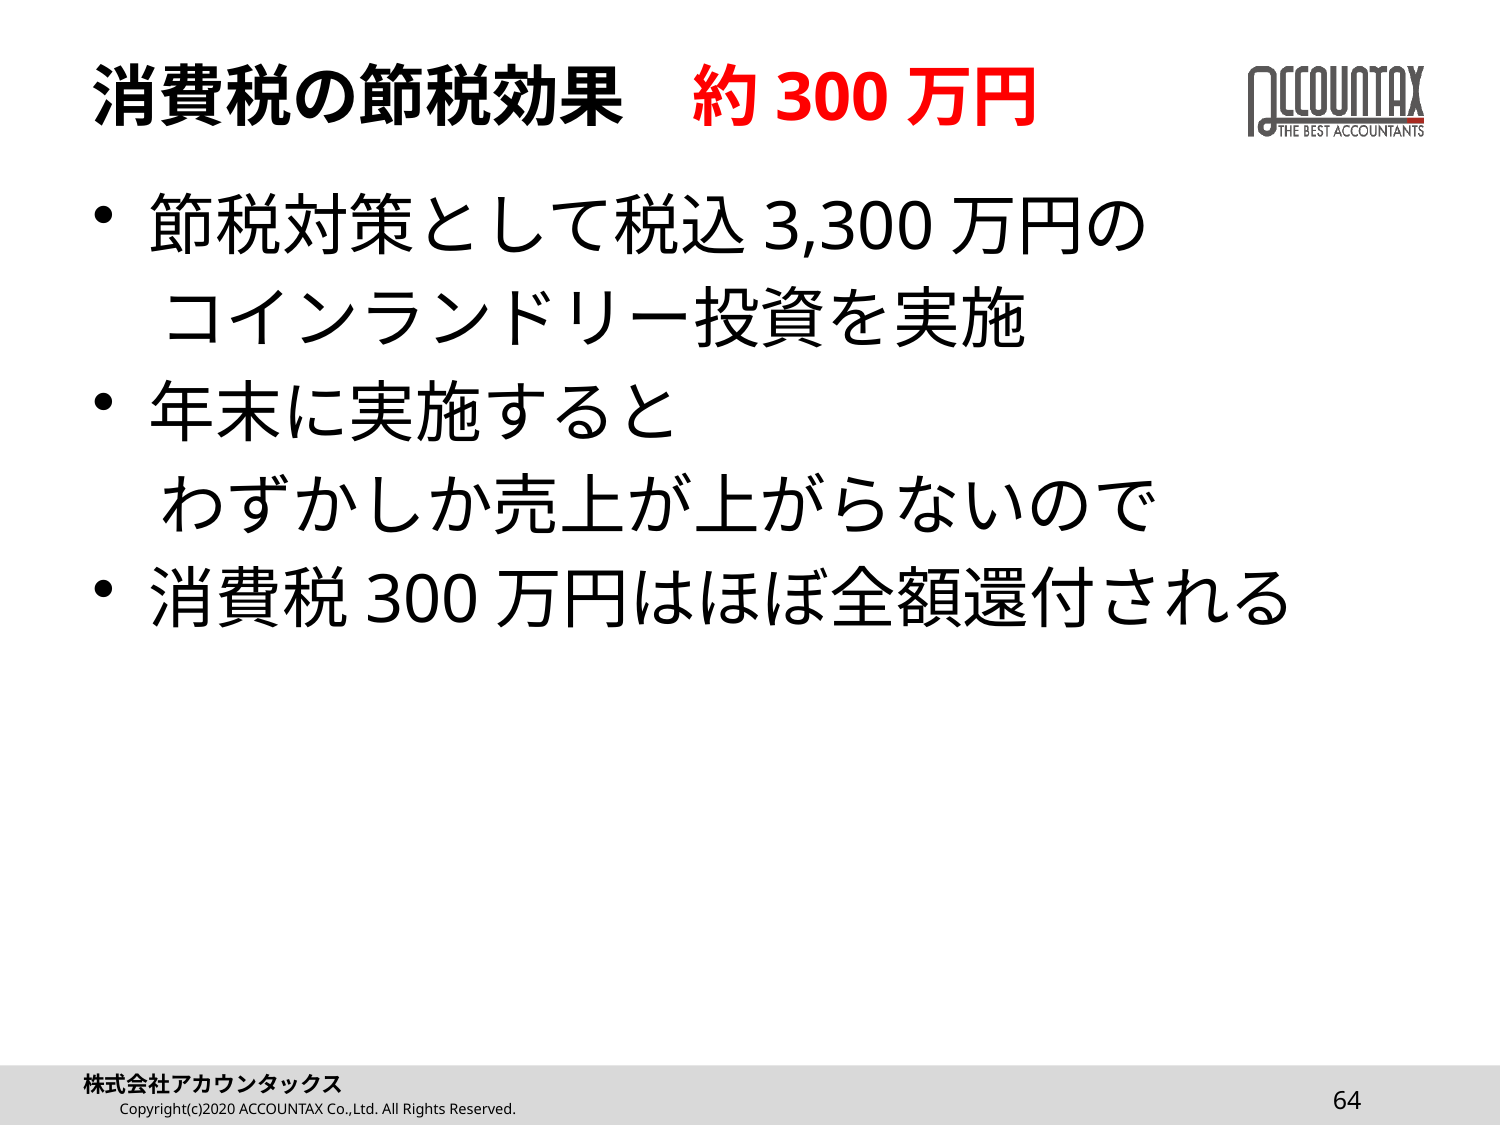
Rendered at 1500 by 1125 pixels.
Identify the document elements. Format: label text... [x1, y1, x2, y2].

picture [1353, 66, 1424, 137]
slide_number 64 [1269, 1077, 1425, 1125]
title 消費税の節税効果 約300万円 [76, 31, 1353, 157]
list 節税対策として税込3,300万円の コインランドリー投資を実施 年末に実施すると わずかしか売上が上がらないので 消費税300万円はほぼ全額還付される [77, 175, 1428, 918]
